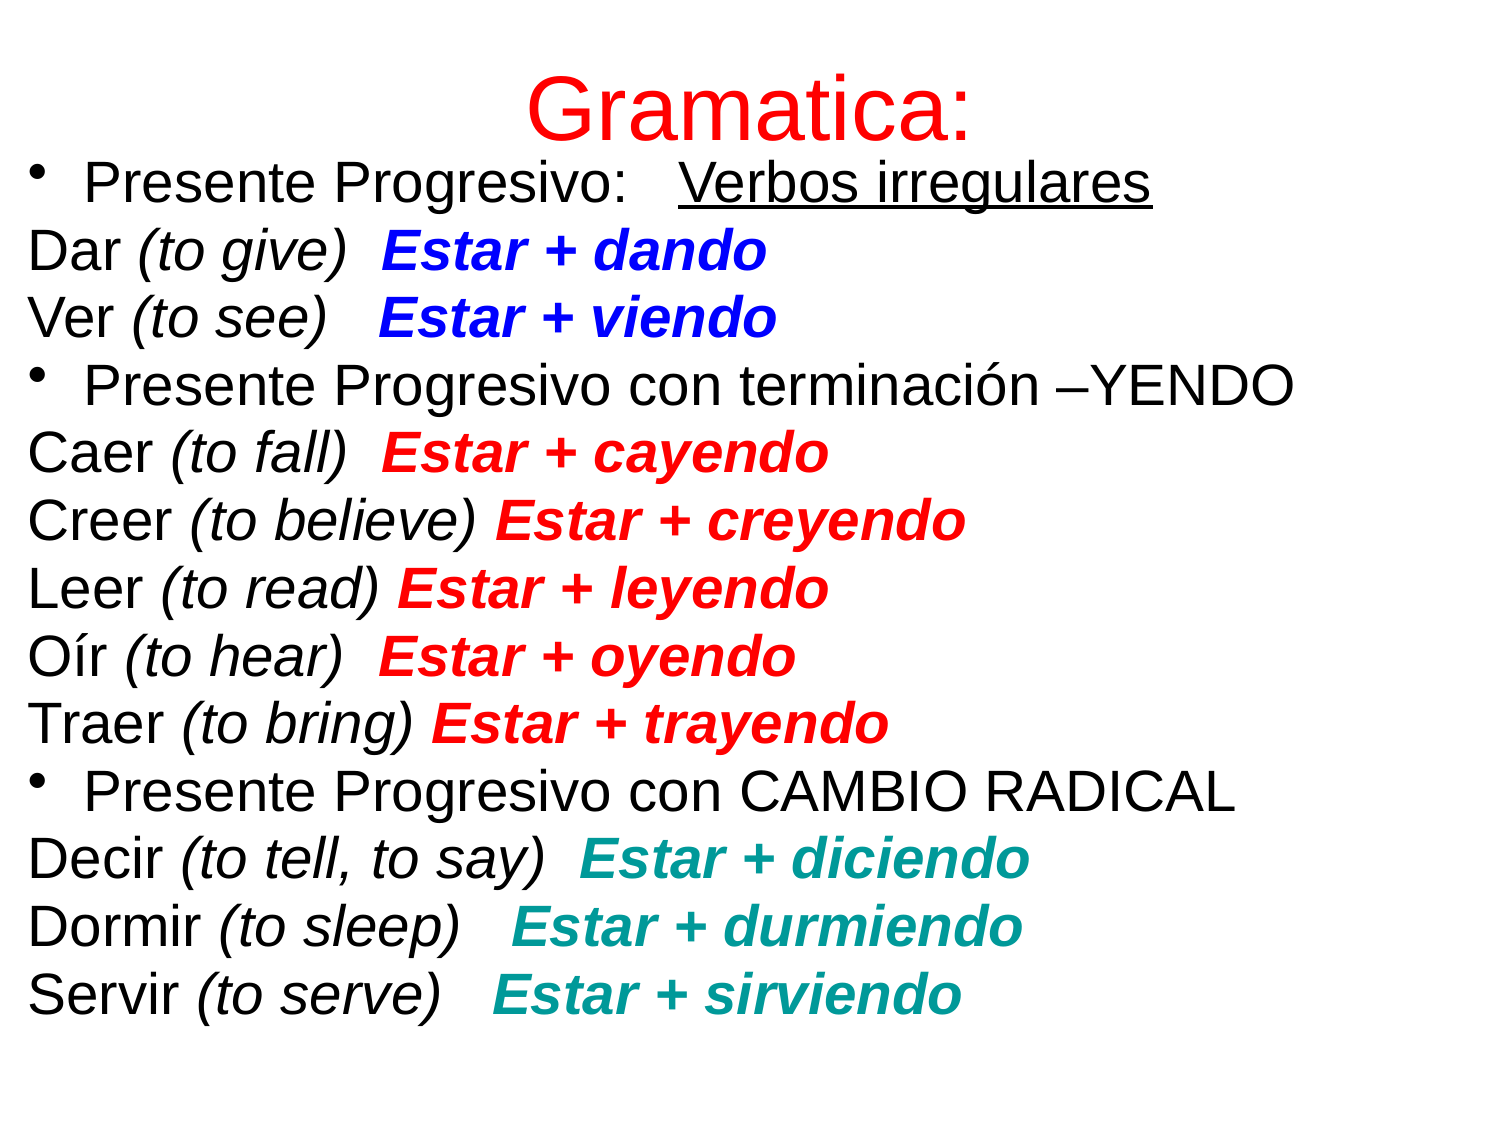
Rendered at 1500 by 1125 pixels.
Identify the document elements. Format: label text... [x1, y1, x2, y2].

title Gramatica: [75, 24, 1425, 149]
list Presente Progresivo: Verbos irregulares Dar (to give) Estar + dando Ver (to see) Estar + viendo Presente Progresivo con terminación –YENDO Caer (to fall) Estar + cayendo Creer (to believe) Estar + creyendo Leer (to read) Estar + leyendo Oír (to hear) Estar + oyendo Traer (to bring) Estar + trayendo Presente Progresivo con CAMBIO RADICAL Decir (to tell, to say) Estar + diciendo Dormir (to sleep) Estar + durmiendo Servir (to serve) Estar + sirviendo [12, 149, 1500, 1100]
